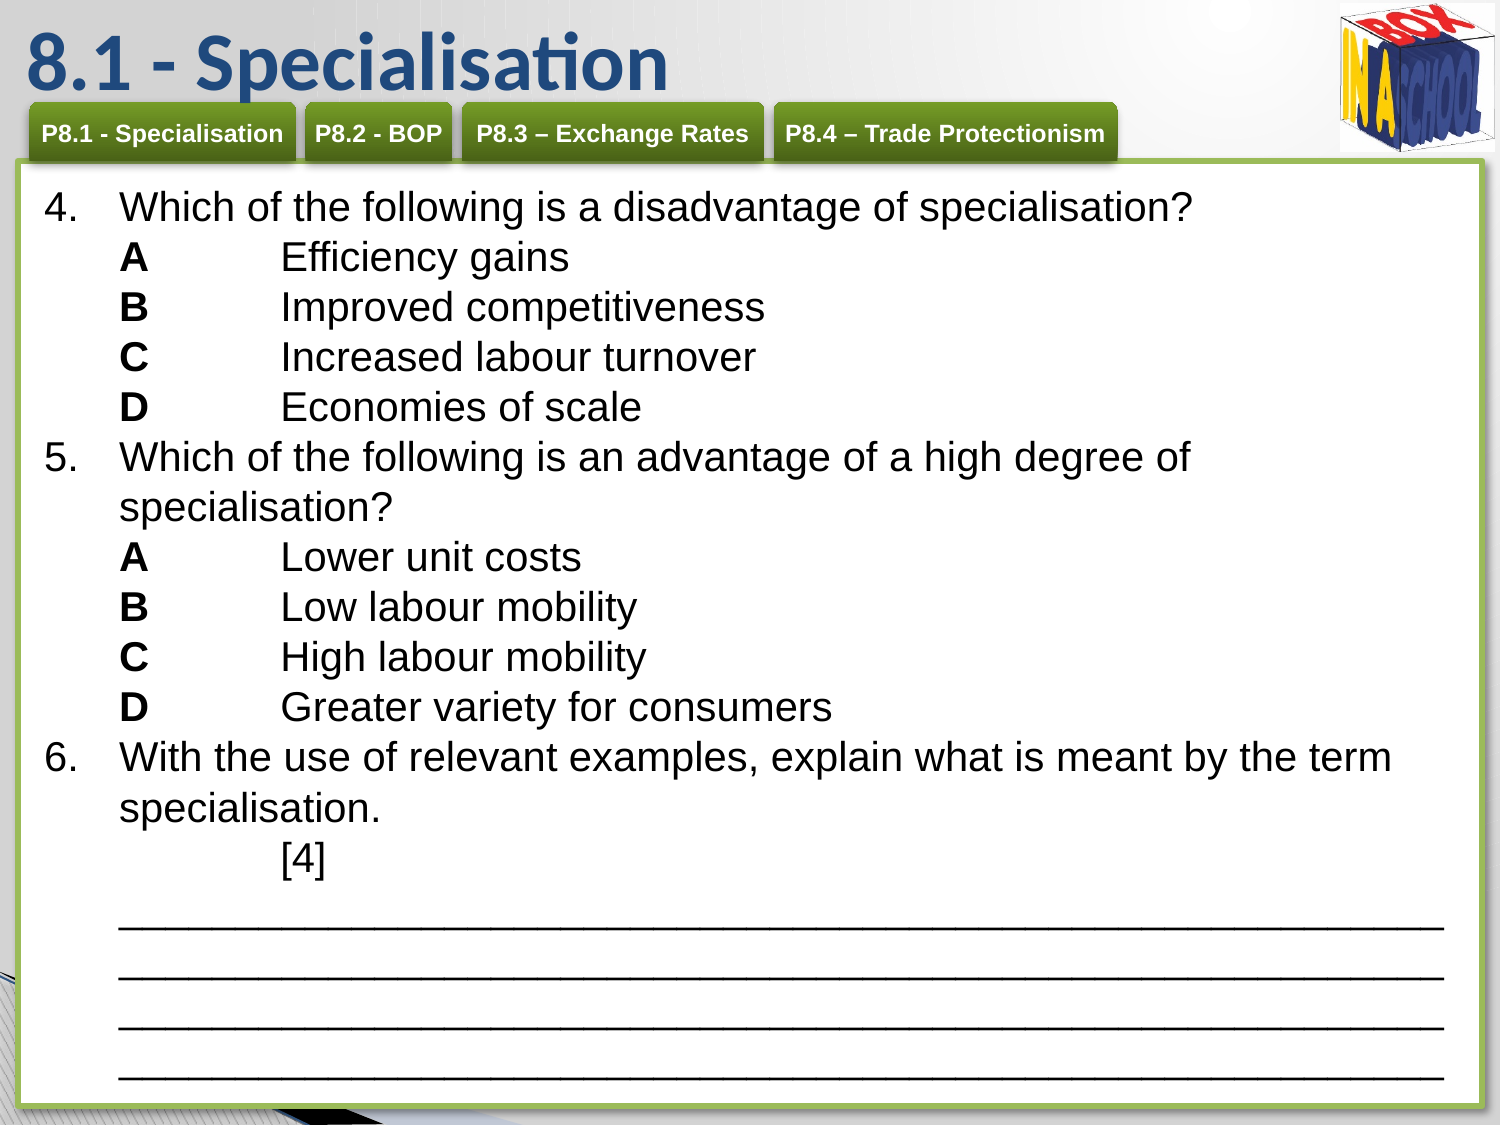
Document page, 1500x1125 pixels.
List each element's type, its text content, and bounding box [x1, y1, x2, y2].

picture [1340, 3, 1495, 152]
title 8.1 - Specialisation [11, 11, 1465, 102]
text_box Which of the following is a disadvantage of specialisation? A Efficiency gains B Improved competitiveness C Increased labour turnover D Economies of scale Which of the following is an advantage of a high degree of specialisation? A Lower unit costs B Low labour mobility C High labour mobility D Greater variety for consumers With the use of relevant examples, explain what is meant by the term specialisation. [4] _________________________________________________________ _________________________________________________________ _________________________________________________________ _________________________________________________________ _________________________________________________________ [29, 172, 1465, 1125]
